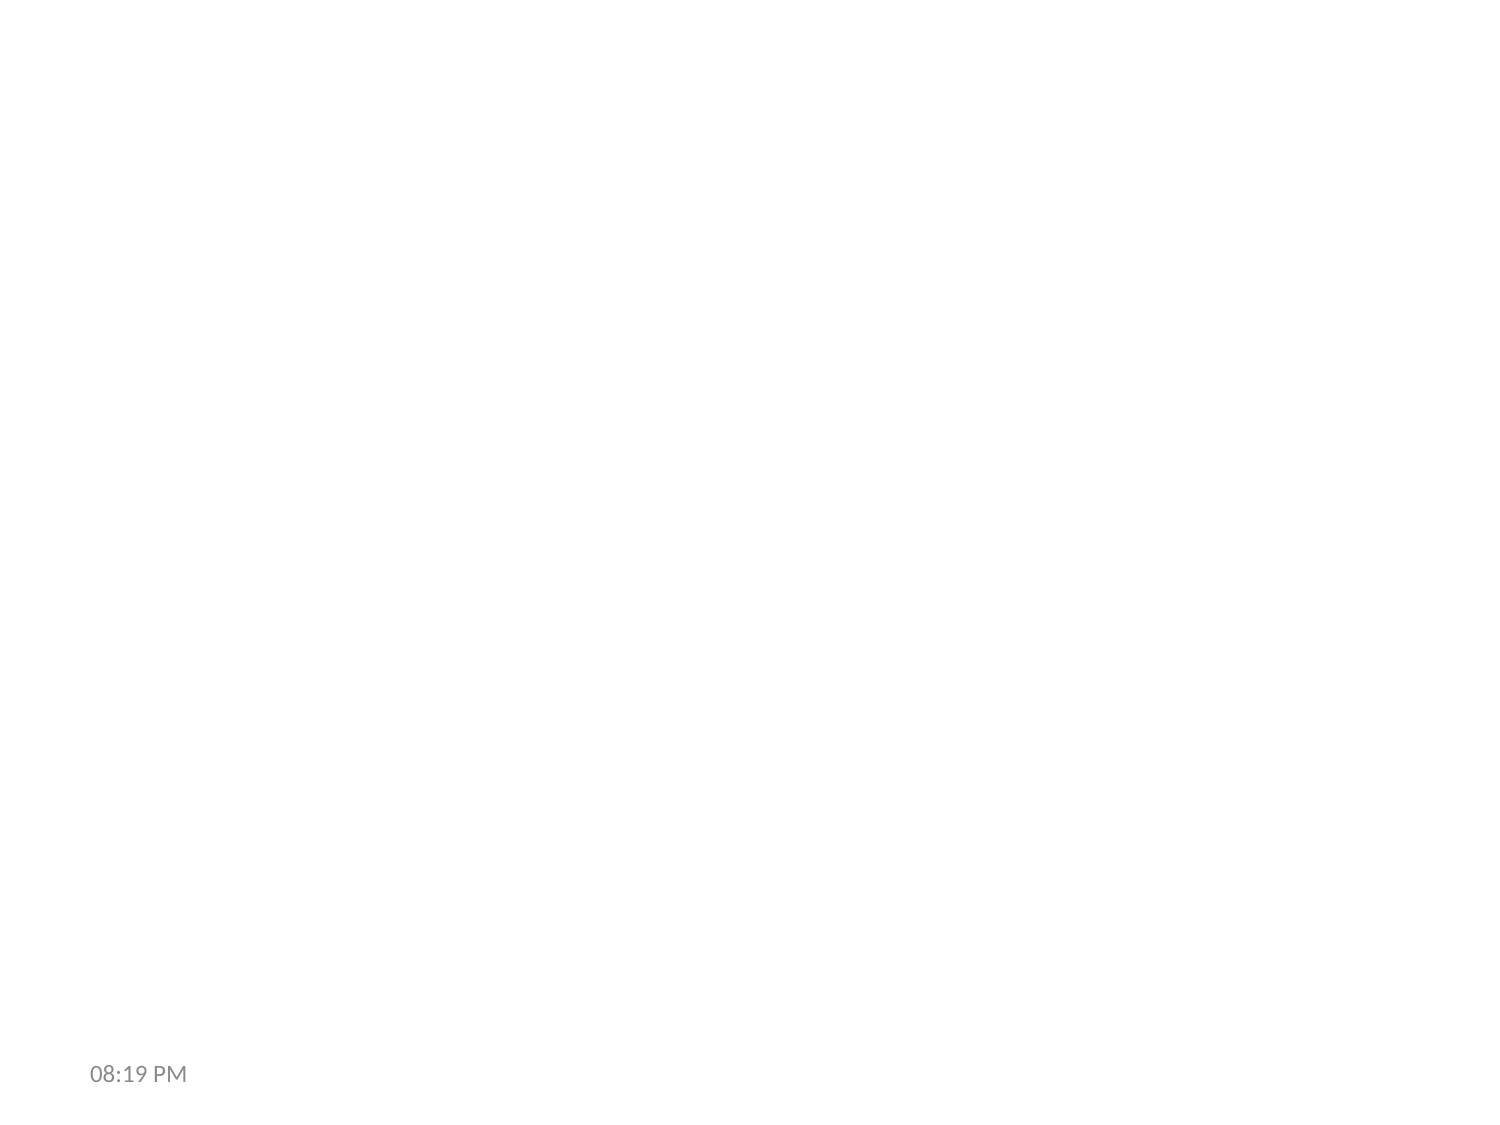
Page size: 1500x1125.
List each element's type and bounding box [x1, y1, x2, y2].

slide_number [75, 1042, 425, 1103]
